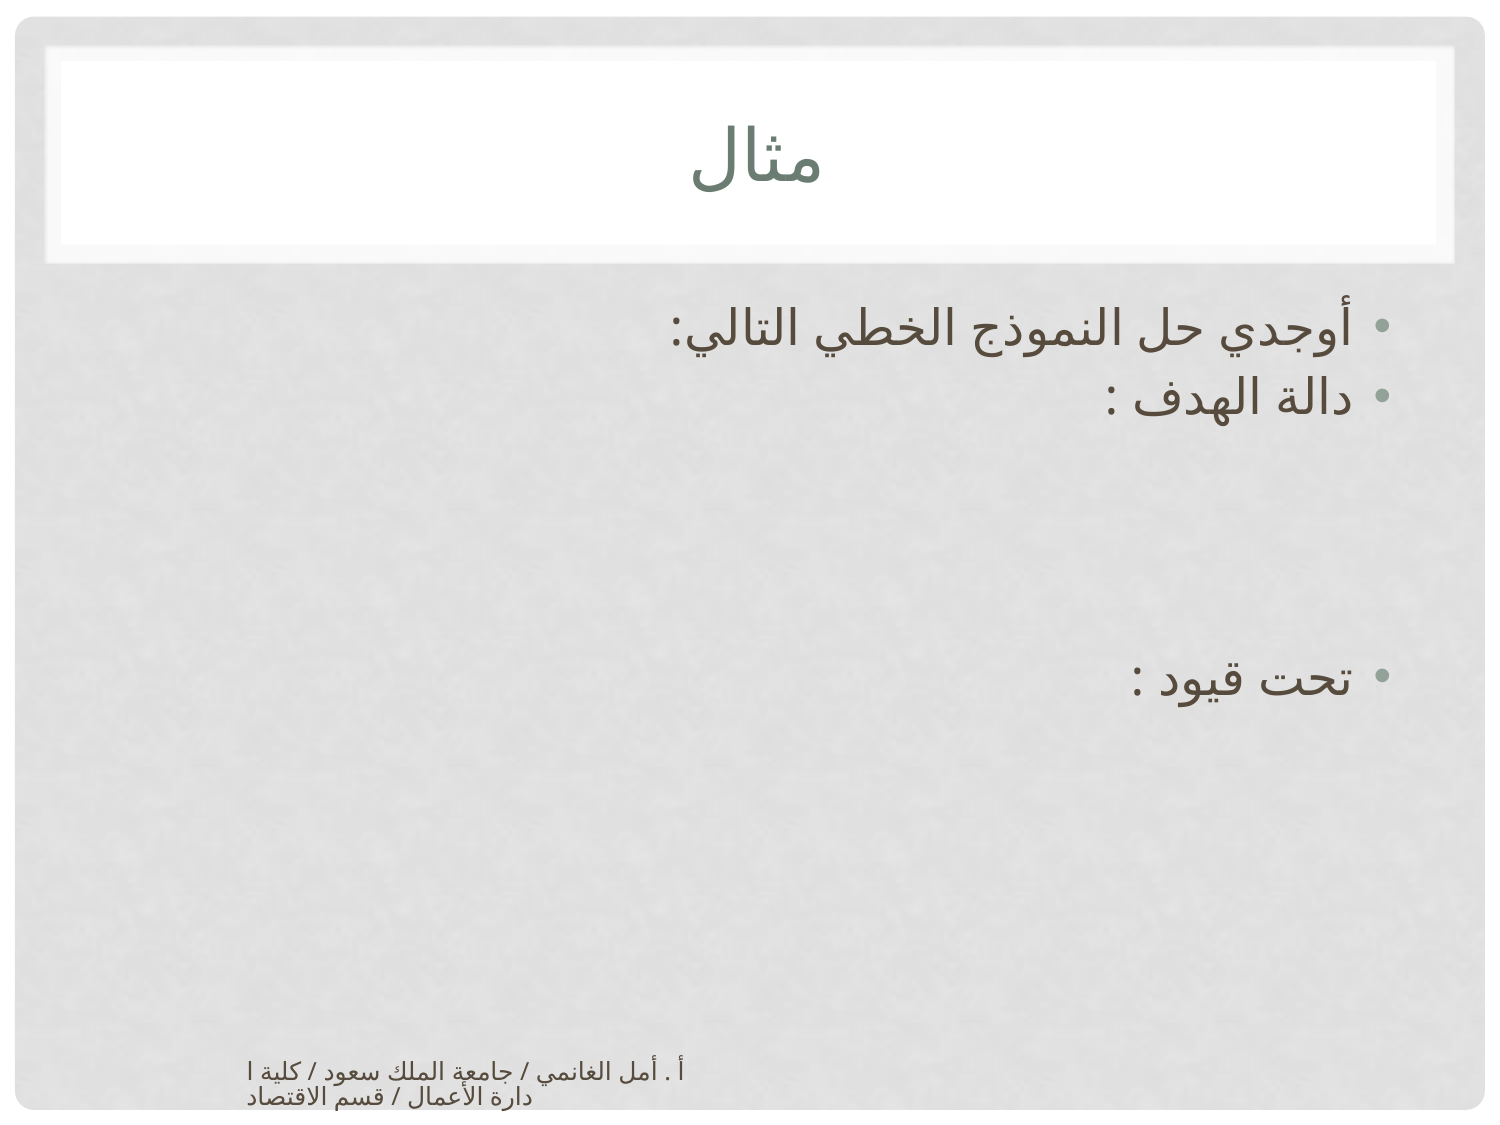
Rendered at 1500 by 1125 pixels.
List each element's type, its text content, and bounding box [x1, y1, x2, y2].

title مثال [69, 66, 1425, 238]
footer أ . أمل الغانمي / جامعة الملك سعود / كلية ادارة الأعمال / قسم الاقتصاد [512, 1042, 988, 1103]
